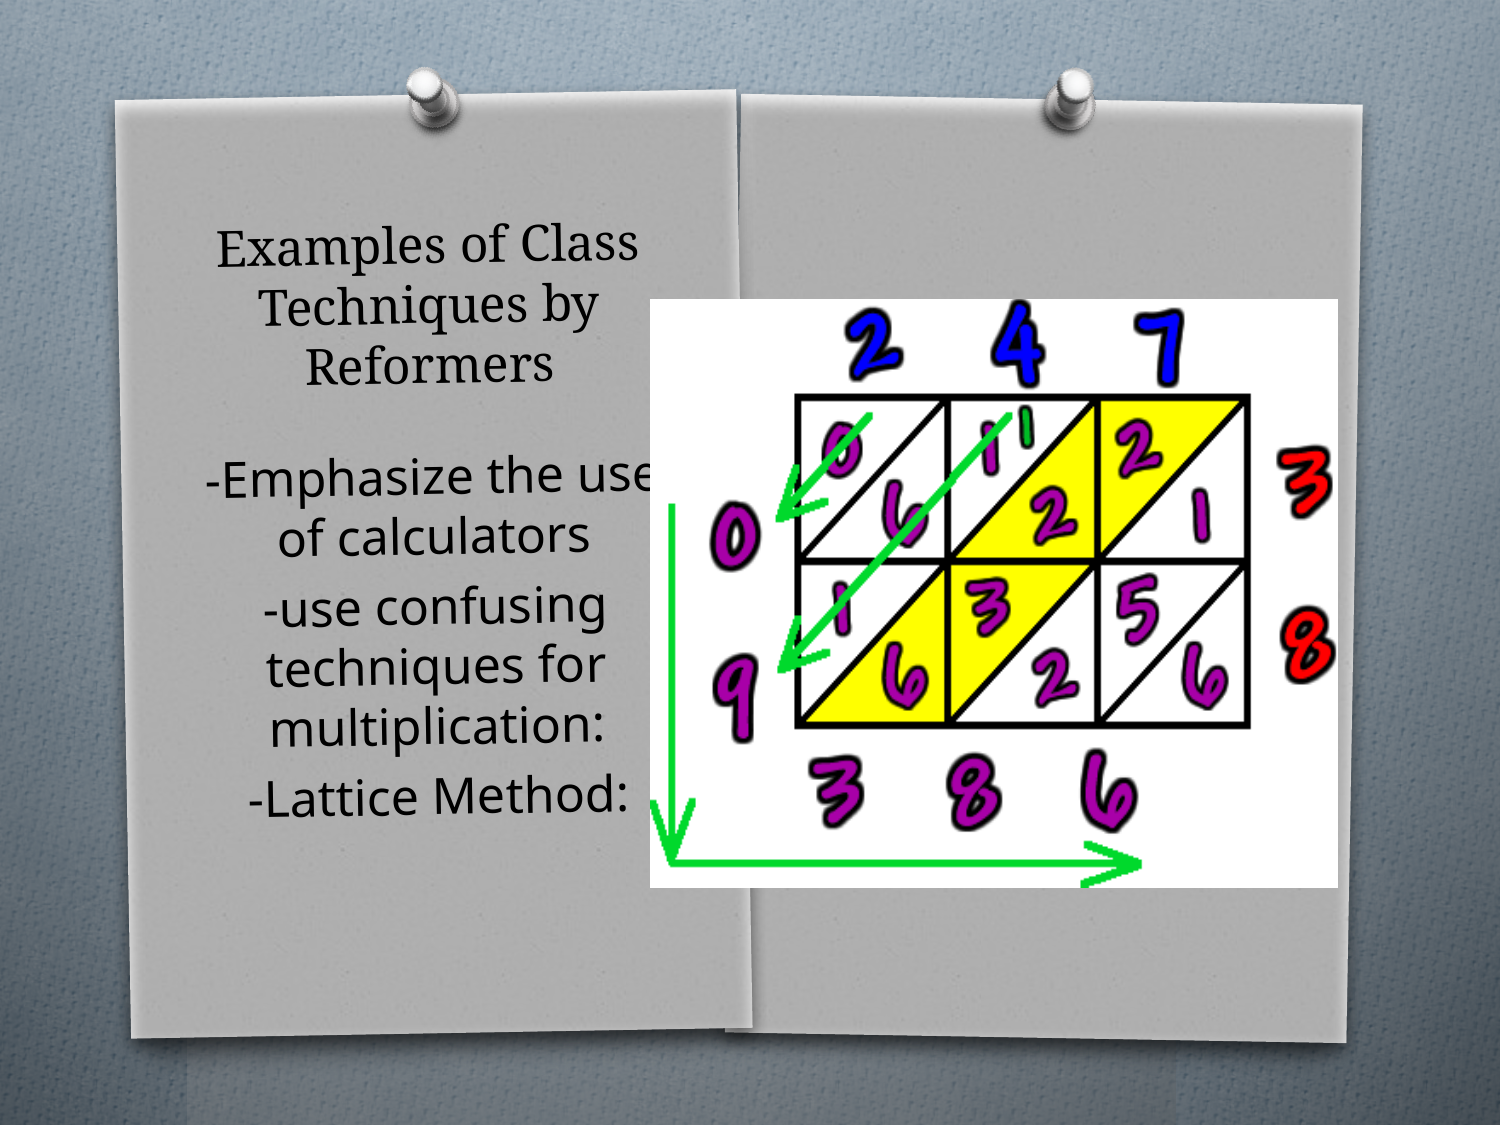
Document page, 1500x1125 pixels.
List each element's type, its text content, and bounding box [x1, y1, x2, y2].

picture [1016, 41, 1138, 162]
title Examples of Class Techniques by Reformers [174, 149, 681, 406]
picture [375, 33, 497, 153]
list -Emphasize the use of calculators -use confusing techniques for multiplication: -Lattice Method: [182, 433, 692, 944]
picture [649, 299, 1338, 888]
